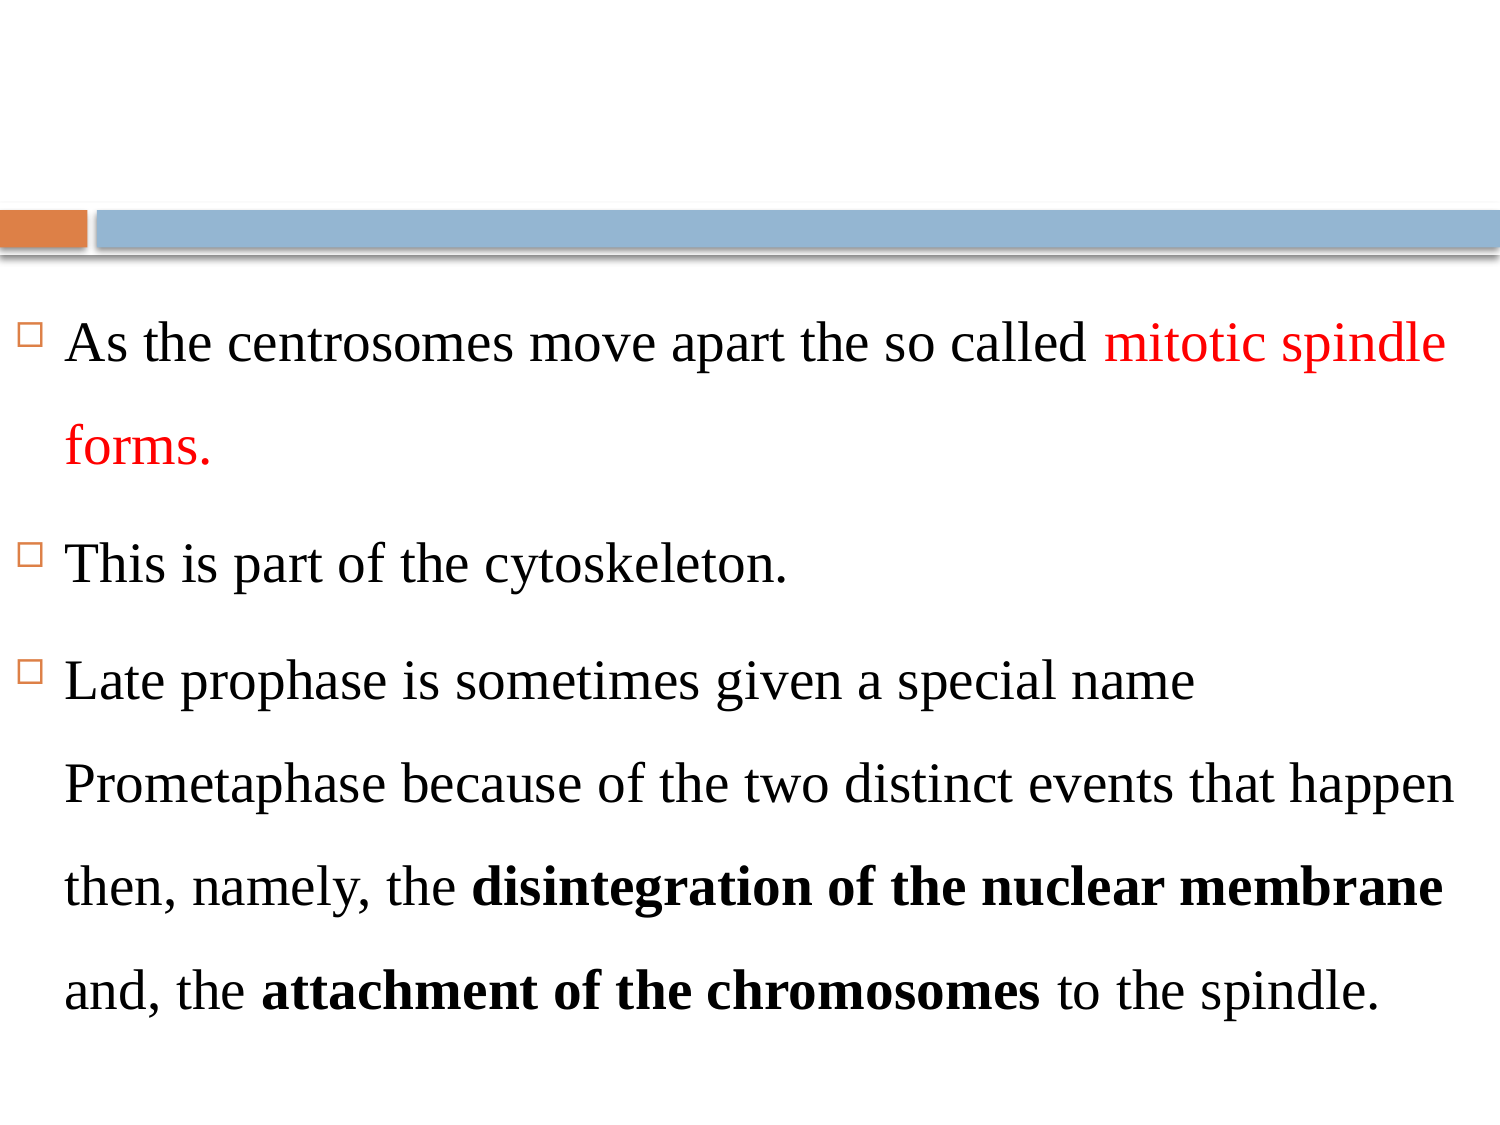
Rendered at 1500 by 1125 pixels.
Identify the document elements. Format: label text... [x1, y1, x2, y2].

list As the centrosomes move apart the so called mitotic spindle forms. This is part of the cytoskeleton. Late prophase is sometimes given a special name Prometaphase because of the two distinct events that happen then, namely, the disintegration of the nuclear membrane and, the attachment of the chromosomes to the spindle. [0, 262, 1500, 1125]
